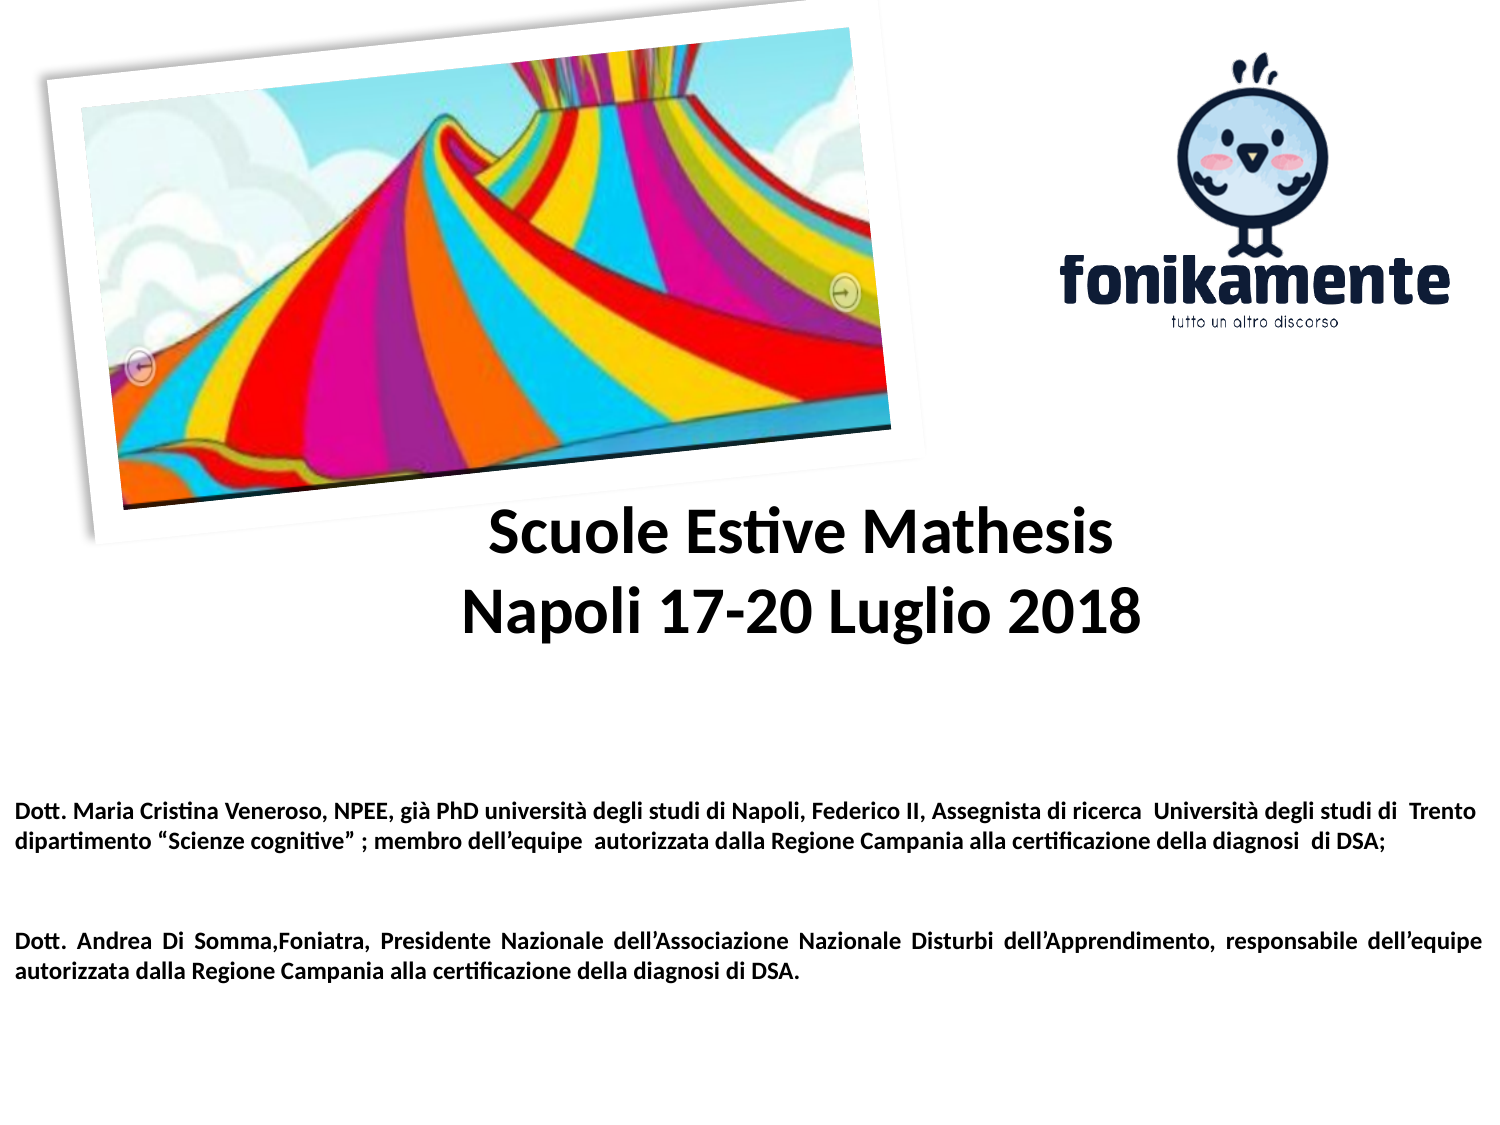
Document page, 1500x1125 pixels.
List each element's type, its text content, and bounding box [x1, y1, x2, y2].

text_box Dott. Andrea Di Somma,Foniatra, Presidente Nazionale dell’Associazione Nazionale Disturbi dell’Apprendimento, responsabile dell’equipe autorizzata dalla Regione Campania alla certificazione della diagnosi di DSA. [0, 916, 1500, 992]
picture [82, 28, 891, 510]
picture [1045, 42, 1464, 333]
text_box Dott. Maria Cristina Veneroso, NPEE, già PhD università degli studi di Napoli, Federico II, Assegnista di ricerca Università degli studi di Trento dipartimento “Scienze cognitive” ; membro dell’equipe autorizzata dalla Regione Campania alla certificazione della diagnosi di DSA; [0, 786, 1500, 916]
text_box Scuole Estive Mathesis Napoli 17-20 Luglio 2018 [446, 479, 1159, 655]
